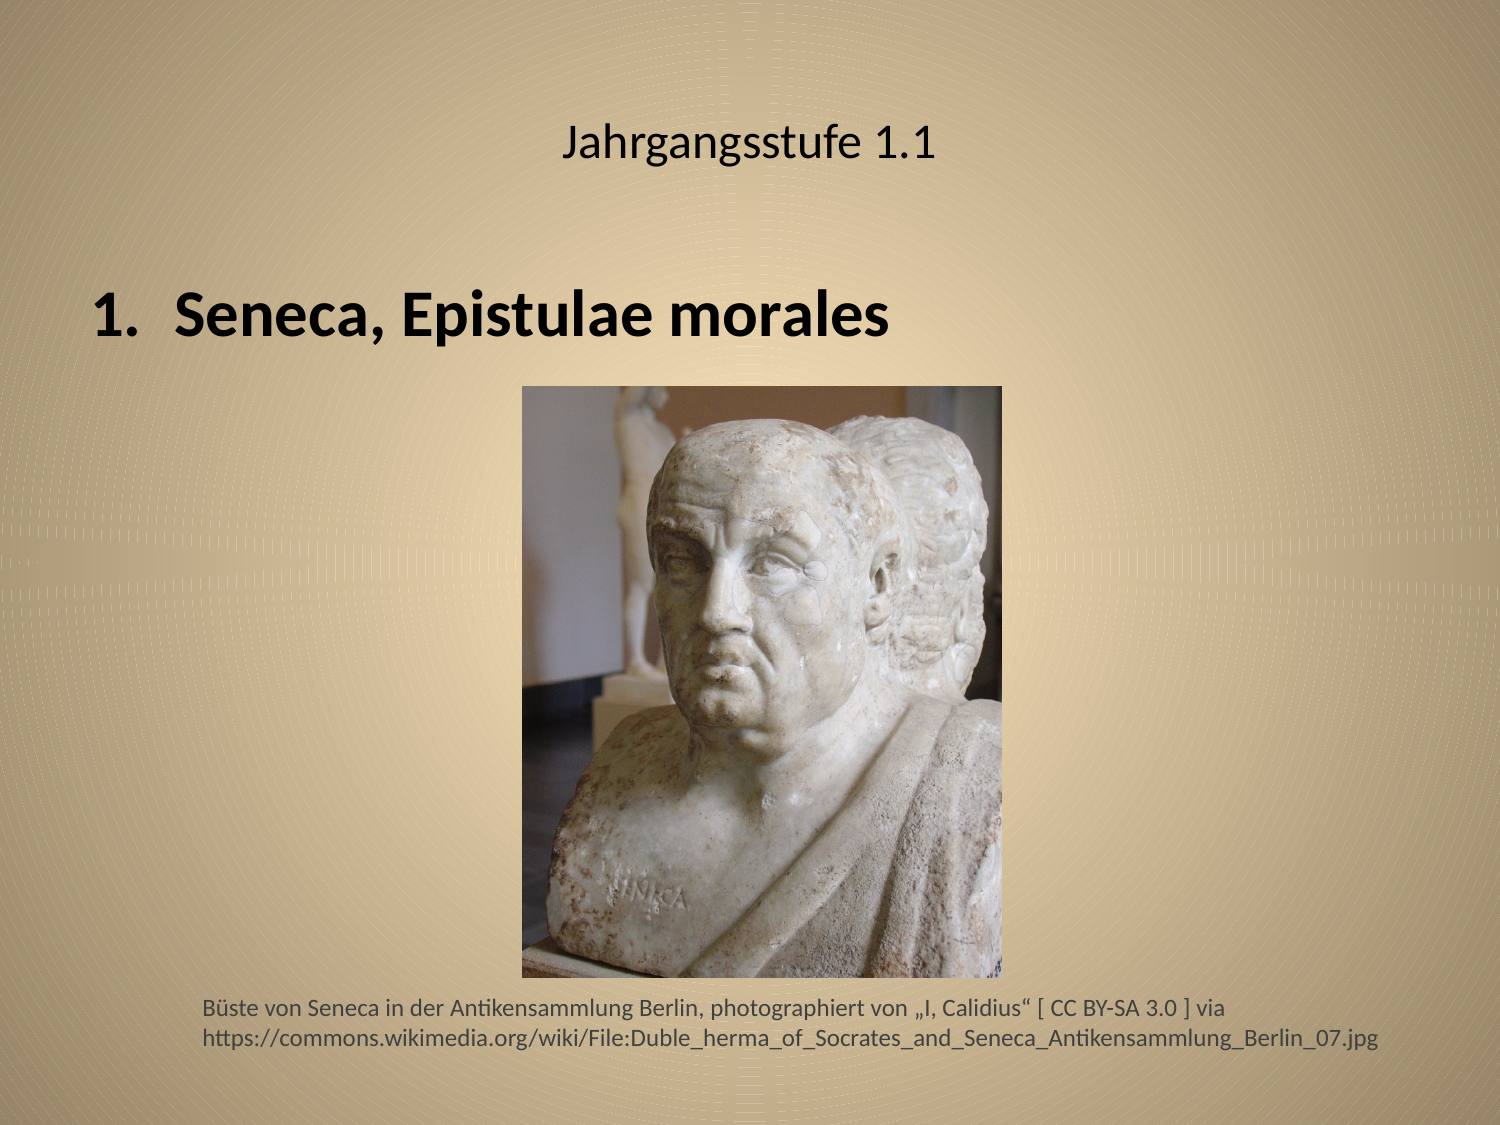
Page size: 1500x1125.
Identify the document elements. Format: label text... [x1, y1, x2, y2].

title Jahrgangsstufe 1.1 [75, 45, 1425, 233]
list Seneca, Epistulae morales [75, 262, 1425, 1055]
text_box Büste von Seneca in der Antikensammlung Berlin, photographiert von „I, Calidius“ [ CC BY-SA 3.0 ] via https://commons.wikimedia.org/wiki/File:Duble_herma_of_Socrates_and_Seneca_Antikensammlung_Berlin_07.jpg [187, 984, 1454, 1089]
picture [522, 386, 1002, 978]
